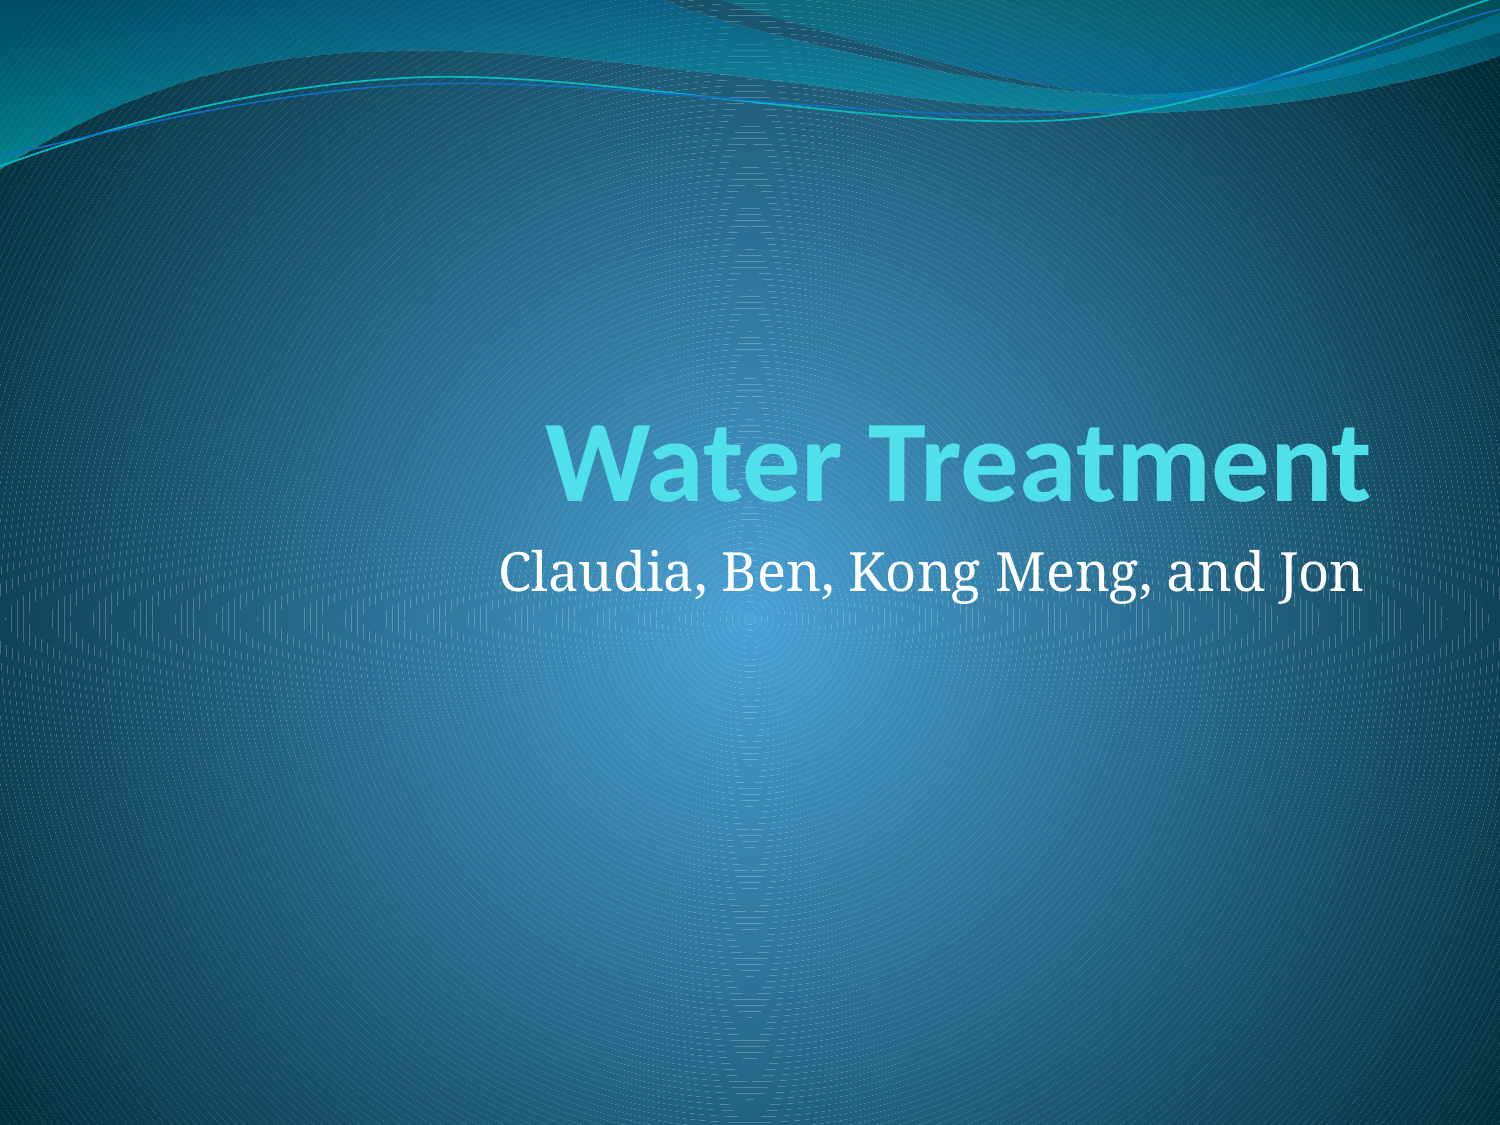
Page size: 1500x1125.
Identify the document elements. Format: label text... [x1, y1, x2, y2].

title Water Treatment [87, 224, 1376, 525]
subtitle Claudia, Ben, Kong Meng, and Jon [87, 529, 1376, 818]
